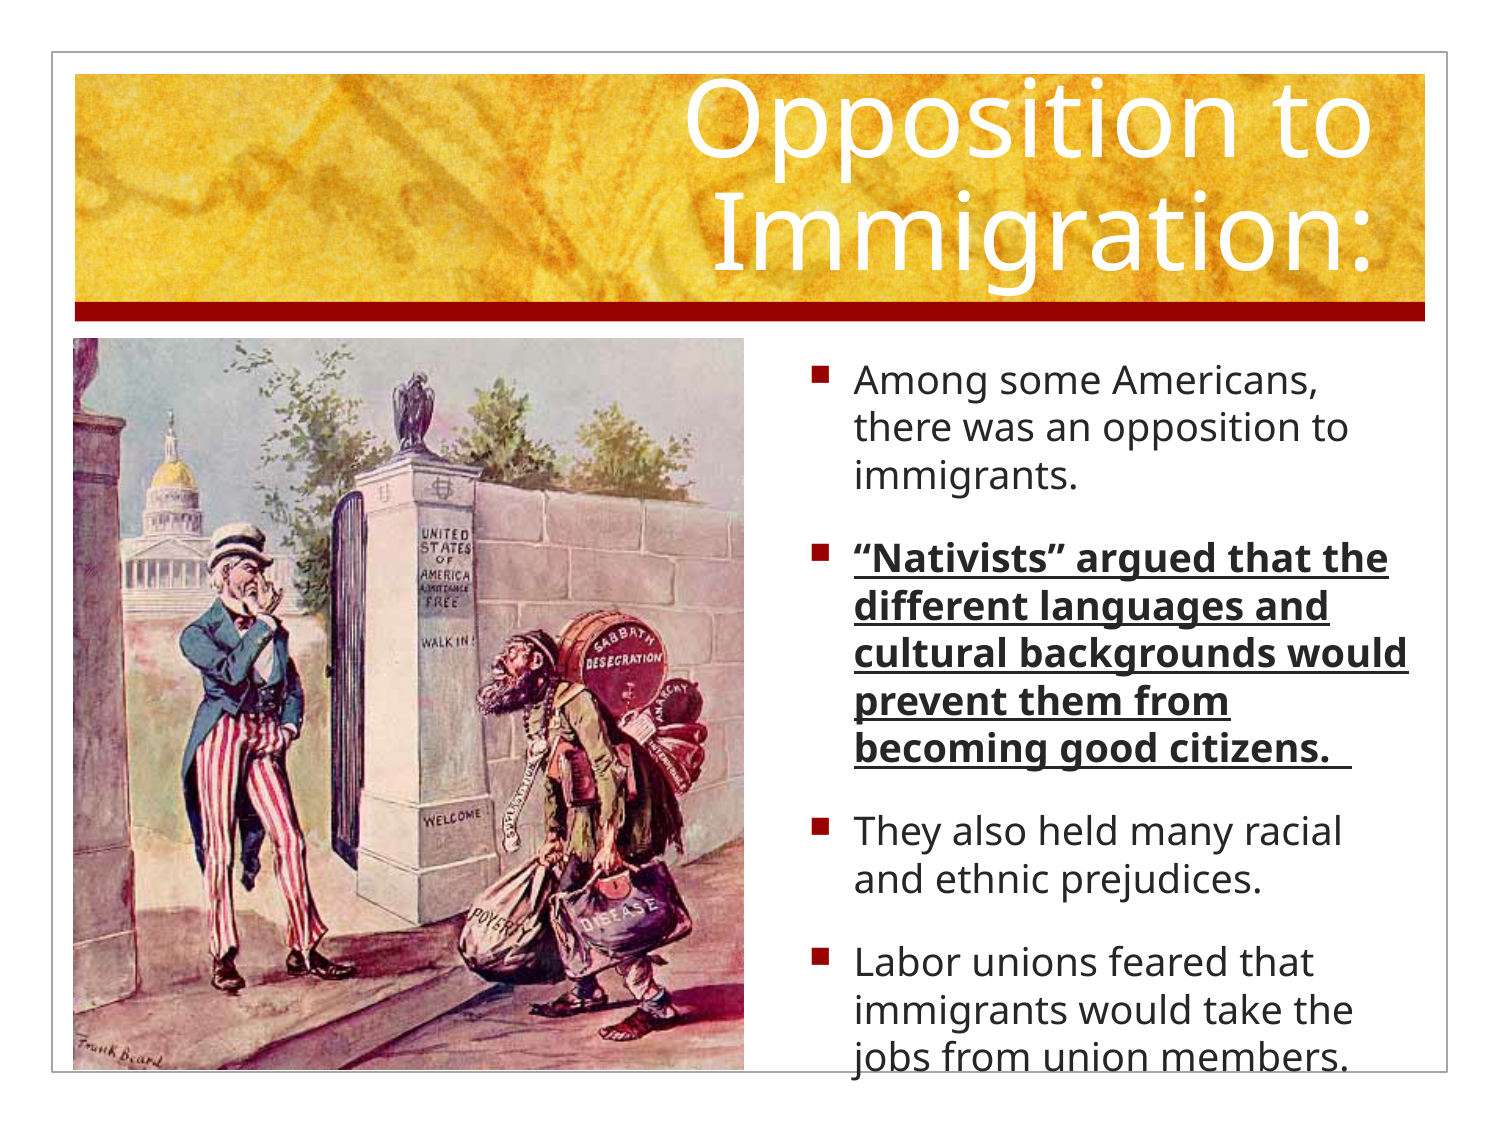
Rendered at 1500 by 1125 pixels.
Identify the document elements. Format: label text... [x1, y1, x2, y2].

title Opposition to Immigration: [108, 74, 1392, 292]
picture [75, 74, 1425, 301]
picture [72, 338, 745, 1071]
list Among some Americans, there was an opposition to immigrants. “Nativists” argued that the different languages and cultural backgrounds would prevent them from becoming good citizens. They also held many racial and ethnic prejudices. Labor unions feared that immigrants would take the jobs from union members. [794, 347, 1425, 1090]
